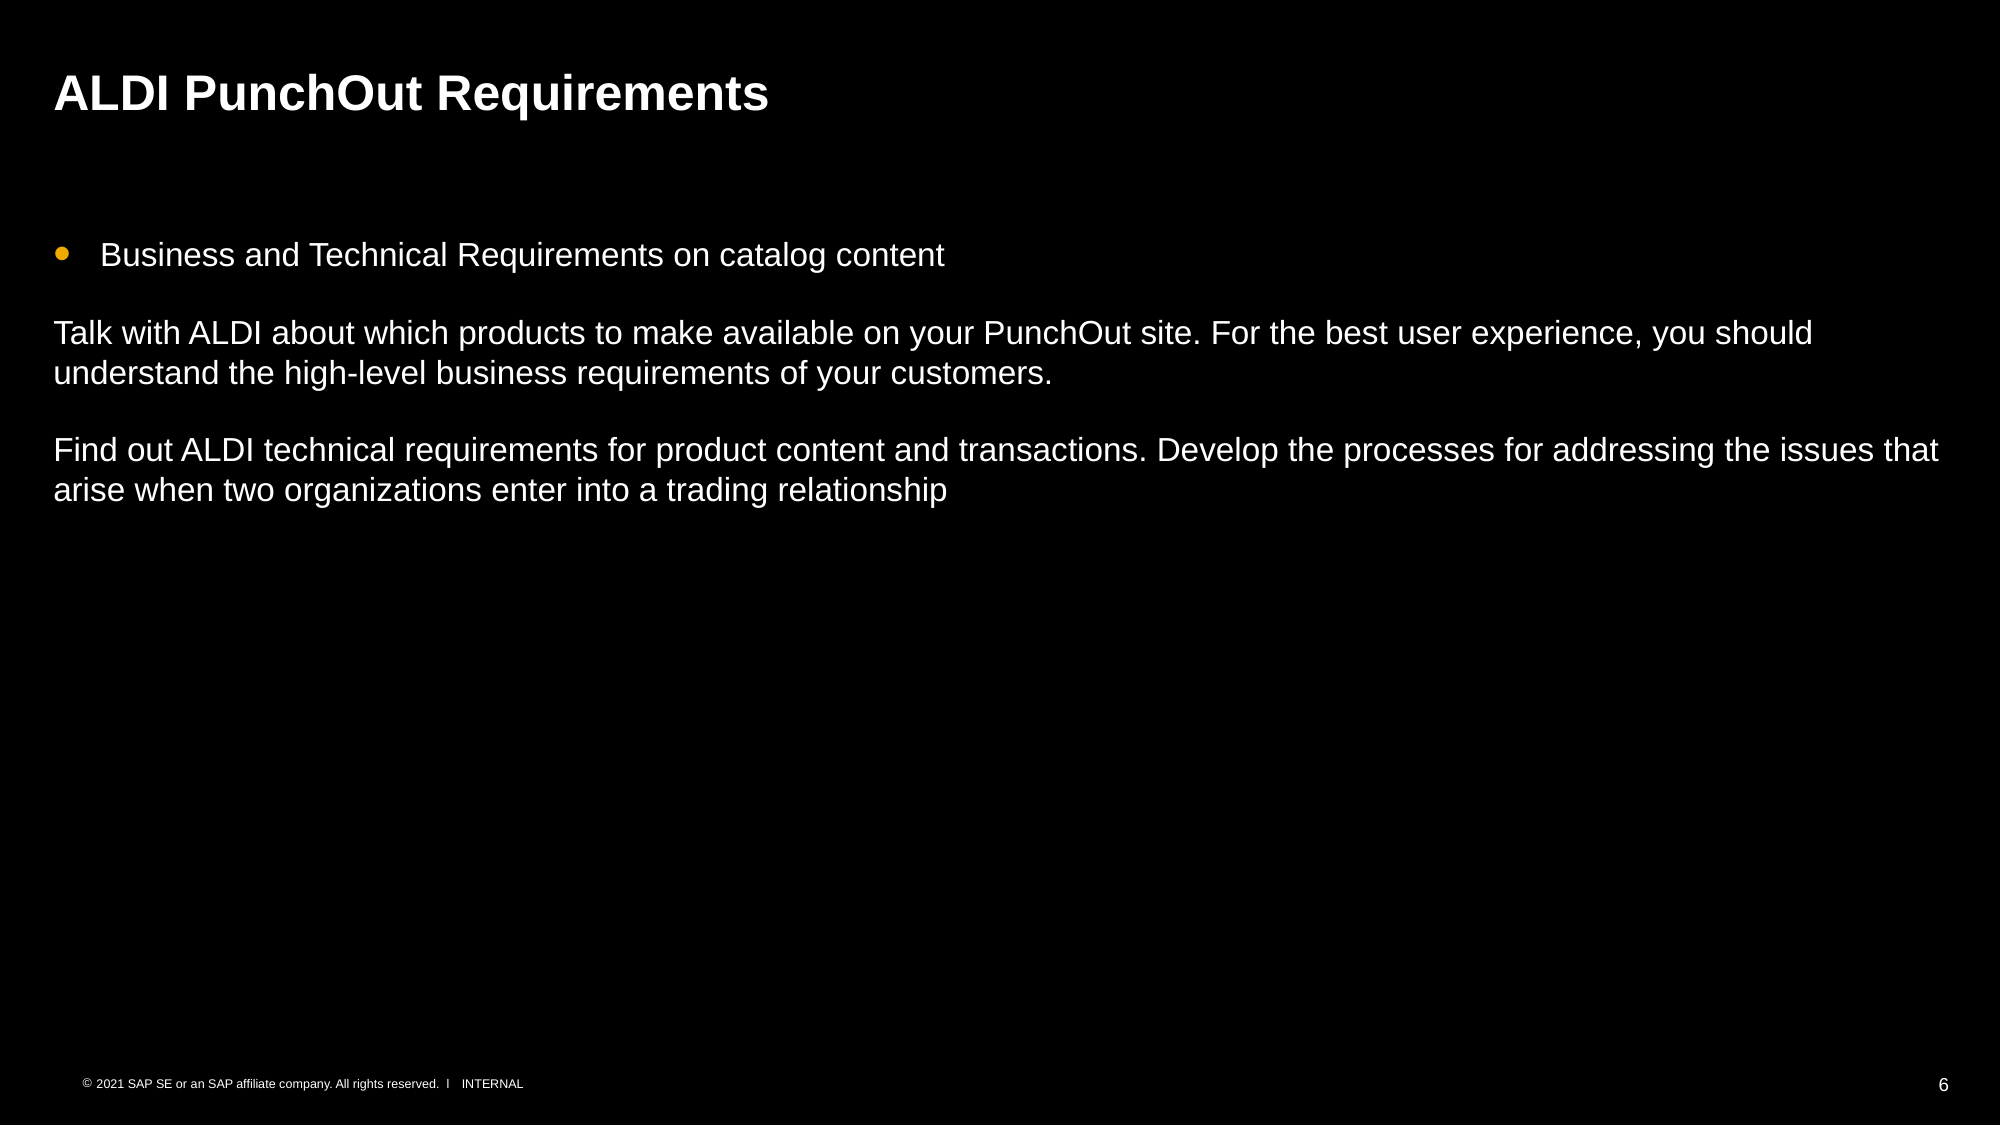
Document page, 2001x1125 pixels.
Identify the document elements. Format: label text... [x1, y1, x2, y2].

title ALDI PunchOut Requirements [53, 60, 1947, 156]
list Business and Technical Requirements on catalog content Talk with ALDI about which products to make available on your PunchOut site. For the best user experience, you should understand the high-level business requirements of your customers. Find out ALDI technical requirements for product content and transactions. Develop the processes for addressing the issues that arise when two organizations enter into a trading relationship [53, 156, 1947, 877]
